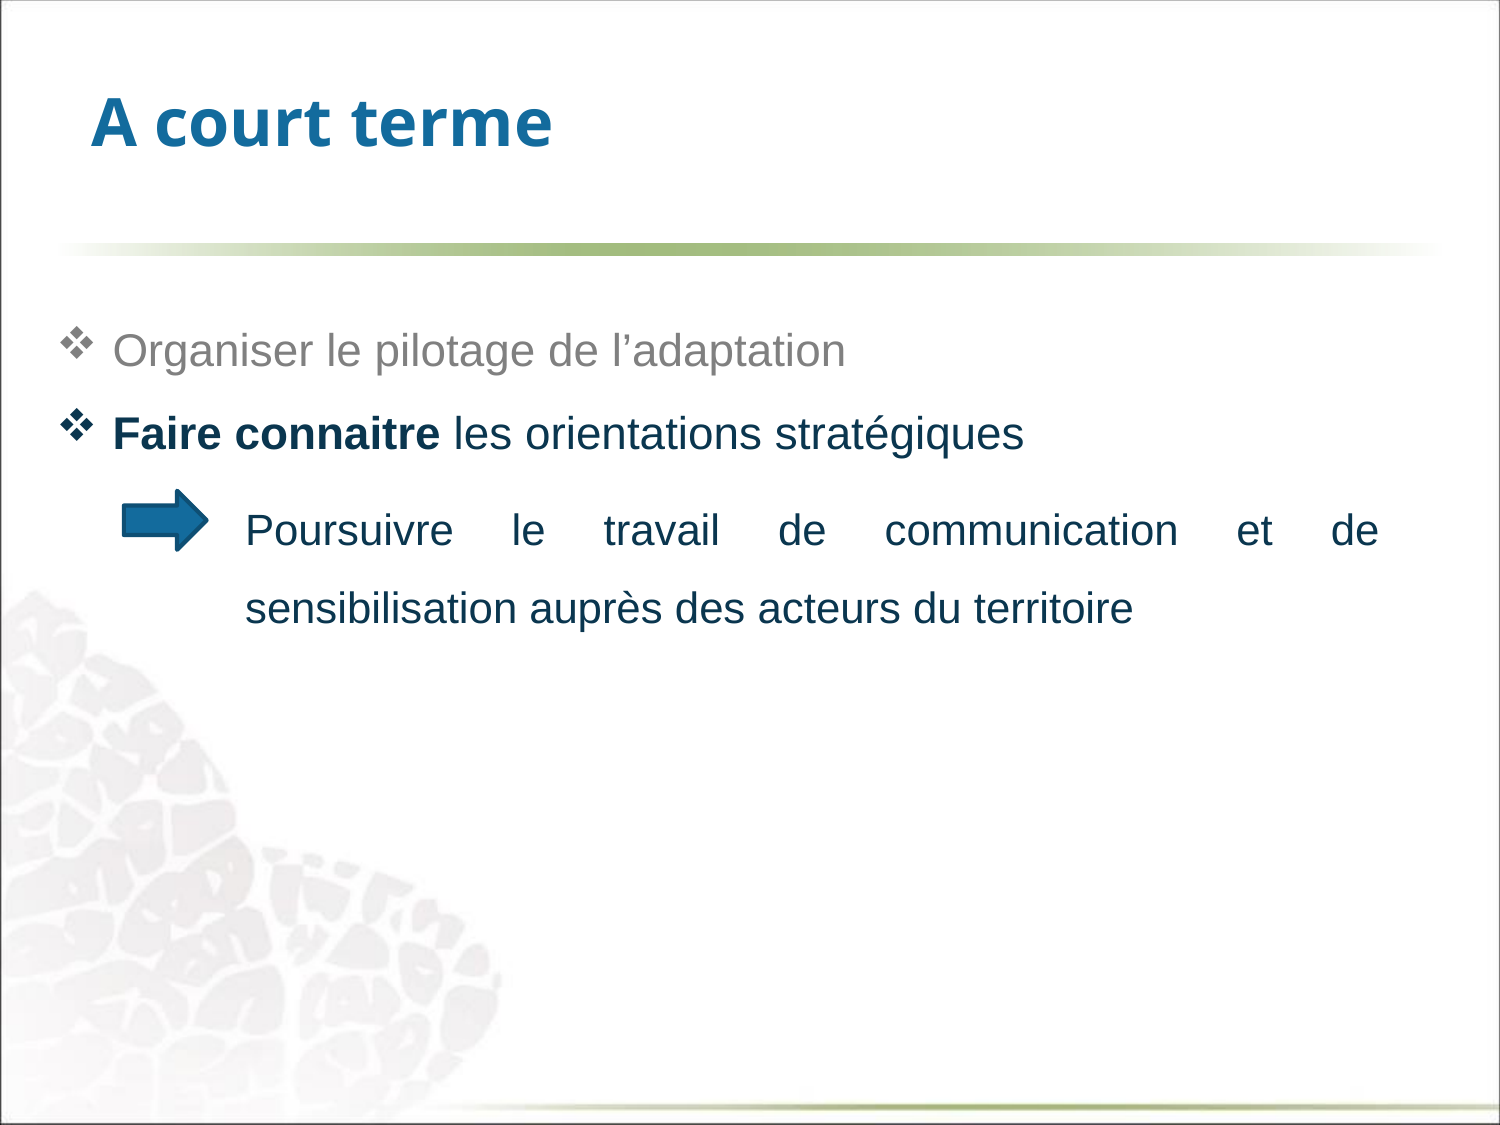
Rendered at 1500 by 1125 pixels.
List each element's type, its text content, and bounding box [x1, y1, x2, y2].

title A court terme [59, 78, 1500, 161]
text_box [121, 488, 209, 552]
text_box Poursuivre le travail de communication et de sensibilisation auprès des acteurs du territoire [230, 467, 1395, 641]
text_box Organiser le pilotage de l’adaptation Faire connaitre les orientations stratégiques [41, 286, 1436, 466]
picture [0, 0, 1500, 1125]
